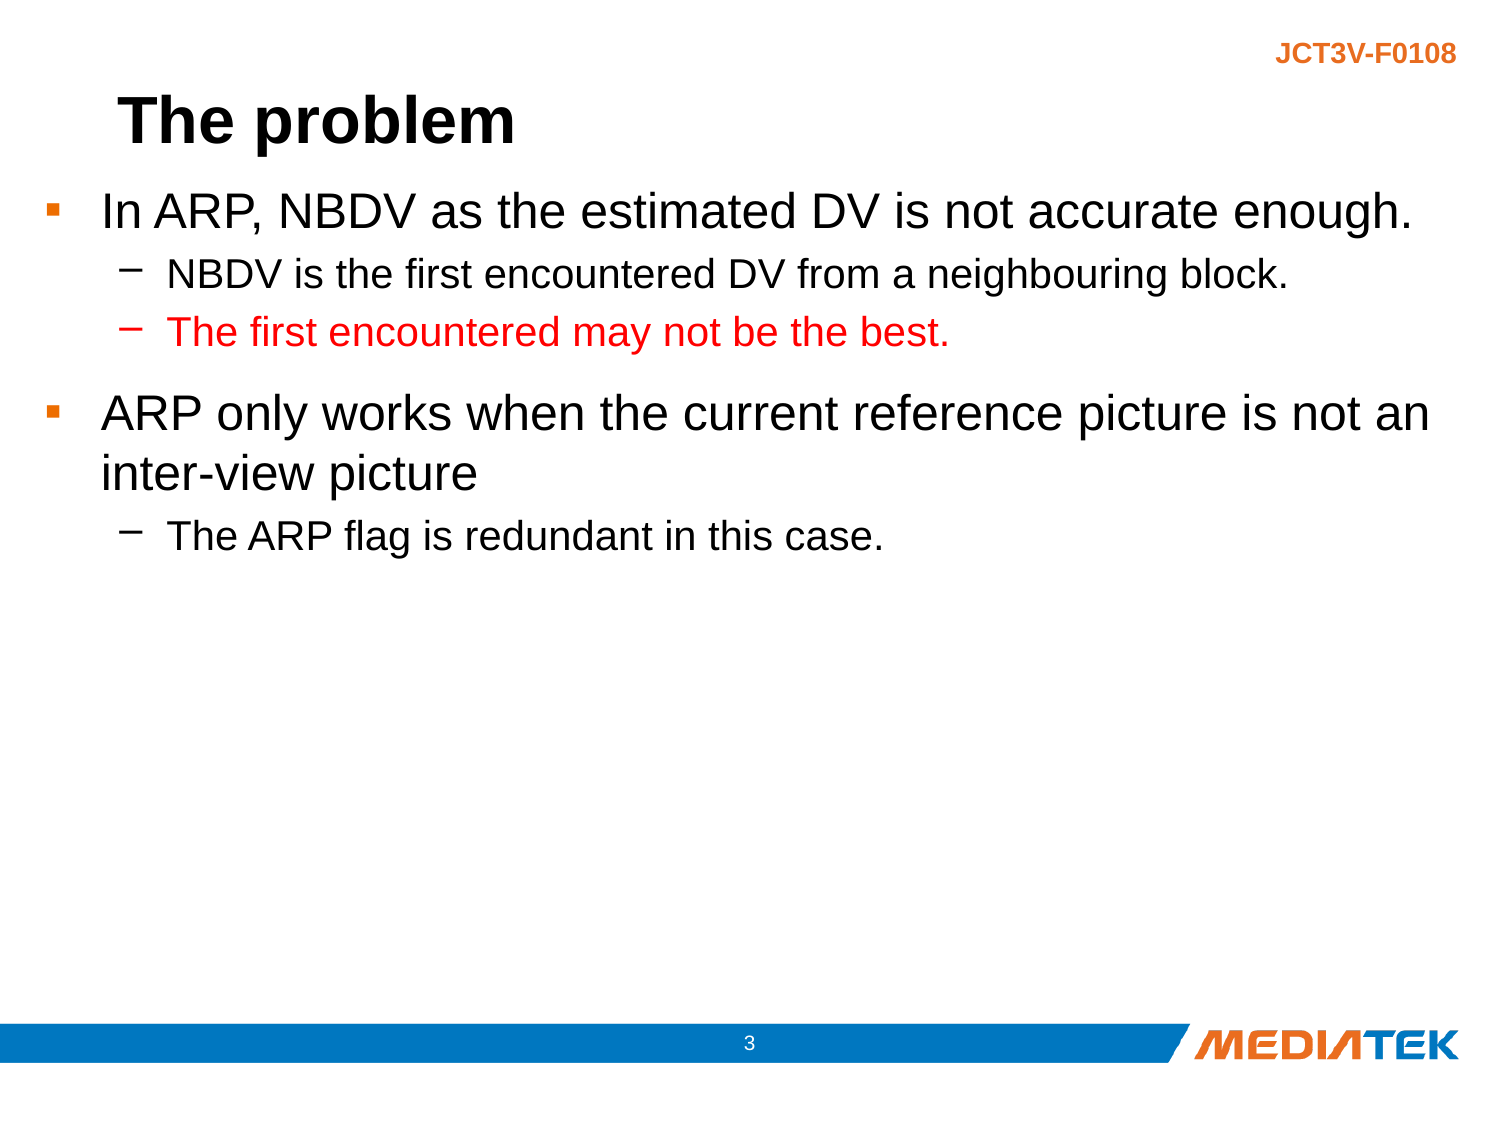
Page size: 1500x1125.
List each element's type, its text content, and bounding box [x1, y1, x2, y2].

slide_number 2 [711, 1022, 789, 1090]
picture [789, 1023, 1459, 1063]
picture [0, 1023, 711, 1063]
list In ARP, NBDV as the estimated DV is not accurate enough. NBDV is the first encountered DV from a neighbouring block. The first encountered may not be the best. ARP only works when the current reference picture is not an inter-view picture The ARP flag is redundant in this case. [29, 170, 1477, 985]
title The problem [101, 62, 1425, 170]
